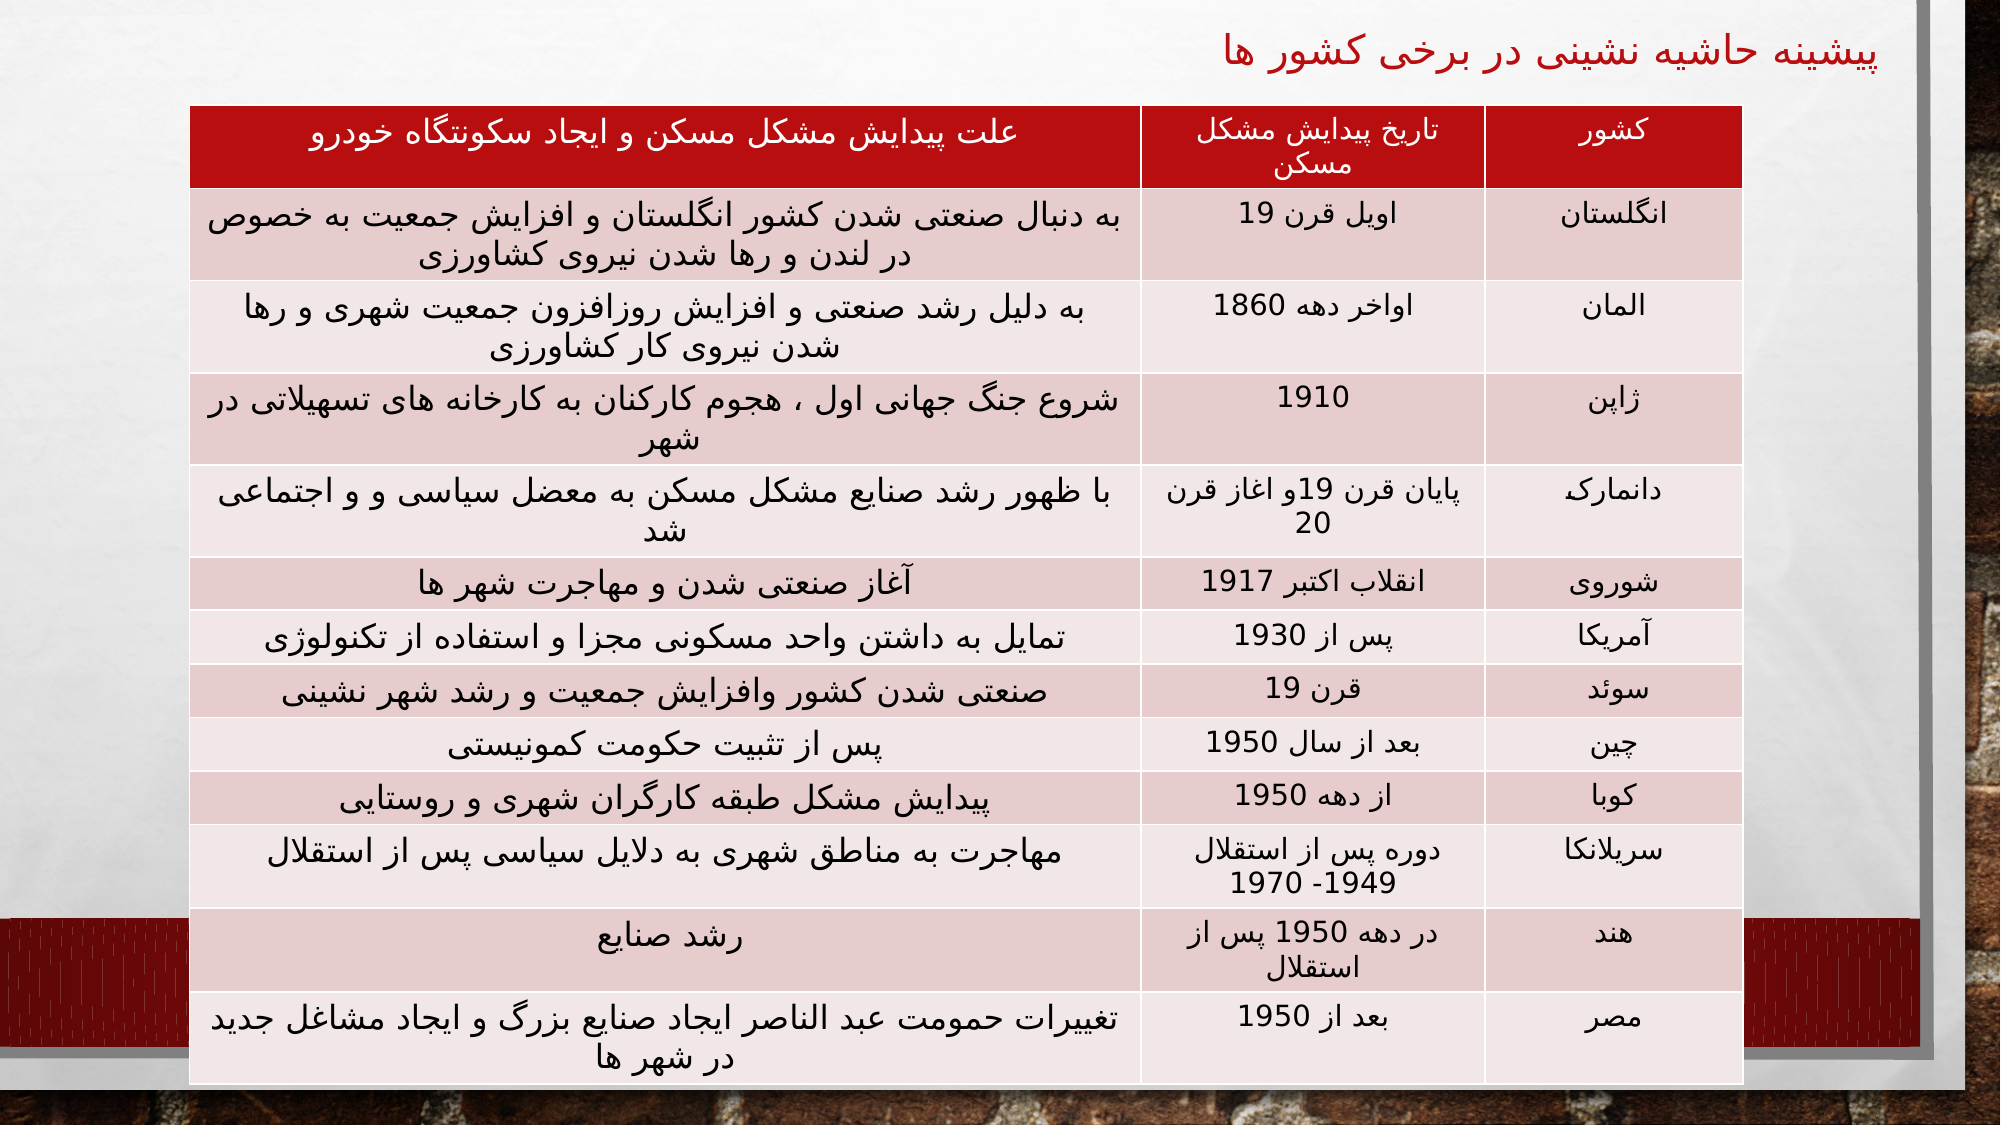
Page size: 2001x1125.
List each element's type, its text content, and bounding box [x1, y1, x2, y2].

table_cell چین [1486, 718, 1742, 770]
table_cell انقلاب اکتبر 1917 [1142, 558, 1484, 609]
table_cell از دهه 1950 [1142, 772, 1484, 824]
table_cell آغاز صنعتی شدن و مهاجرت شهر ها [190, 558, 1140, 609]
picture [0, 0, 2000, 1125]
table_cell با ظهور رشد صنایع مشکل مسکن به معضل سیاسی و و اجتماعی شد [190, 466, 1140, 556]
table_cell پس از تثبیت حکومت کمونیستی [190, 718, 1140, 770]
table_cell آمریکا [1486, 611, 1742, 663]
table_cell سریلانکا [1486, 825, 1742, 907]
table_cell بعد از سال 1950 [1142, 718, 1484, 770]
table_cell پس از 1930 [1142, 611, 1484, 663]
table_cell انگلستان [1486, 189, 1742, 280]
table_cell دانمارک [1486, 466, 1742, 556]
table_cell کوبا [1486, 772, 1742, 824]
table_cell شروع جنگ جهانی اول ، هجوم کارکنان به کارخانه های تسهیلاتی در شهر [190, 374, 1140, 464]
table_cell سوئد [1486, 665, 1742, 717]
table_cell در دهه 1950 پس از استقلال [1142, 909, 1484, 991]
table_cell تمایل به داشتن واحد مسکونی مجزا و استفاده از تکنولوژی [190, 611, 1140, 663]
table_header کشور [1486, 106, 1742, 188]
table_cell رشد صنایع [190, 909, 1140, 991]
table_cell تغییرات حمومت عبد الناصر ایجاد صنایع بزرگ و ایجاد مشاغل جدید در شهر ها [190, 993, 1140, 1083]
table_cell پایان قرن 19و اغاز قرن 20 [1142, 466, 1484, 556]
table_cell المان [1486, 281, 1742, 372]
table_cell هند [1486, 909, 1742, 991]
table_cell اواخر دهه 1860 [1142, 281, 1484, 372]
title پیشینه حاشیه نشینی در برخی کشور ها [544, 21, 1895, 82]
table_cell قرن 19 [1142, 665, 1484, 717]
table_cell به دلیل رشد صنعتی و افزایش روزافزون جمعیت شهری و رها شدن نیروی کار کشاورزی [190, 281, 1140, 372]
table_cell مصر [1486, 993, 1742, 1083]
table_cell 1910 [1142, 374, 1484, 464]
table_cell بعد از 1950 [1142, 993, 1484, 1083]
table_cell صنعتی شدن کشور وافزایش جمعیت و رشد شهر نشینی [190, 665, 1140, 717]
table_cell به دنبال صنعتی شدن کشور انگلستان و افزایش جمعیت به خصوص در لندن و رها شدن نیروی کشاورزی [190, 189, 1140, 280]
table_header علت پیدایش مشکل مسکن و ایجاد سکونتگاه خودرو [190, 106, 1140, 188]
table_cell شوروی [1486, 558, 1742, 609]
table_header تاریخ پیدایش مشکل مسکن [1142, 106, 1484, 188]
table_cell ژاپن [1486, 374, 1742, 464]
table_cell مهاجرت به مناطق شهری به دلایل سیاسی پس از استقلال [190, 825, 1140, 907]
table_cell اویل قرن 19 [1142, 189, 1484, 280]
table_cell دوره پس از استقلال 1949- 1970 [1142, 825, 1484, 907]
table_cell پیدایش مشکل طبقه کارگران شهری و روستایی [190, 772, 1140, 824]
